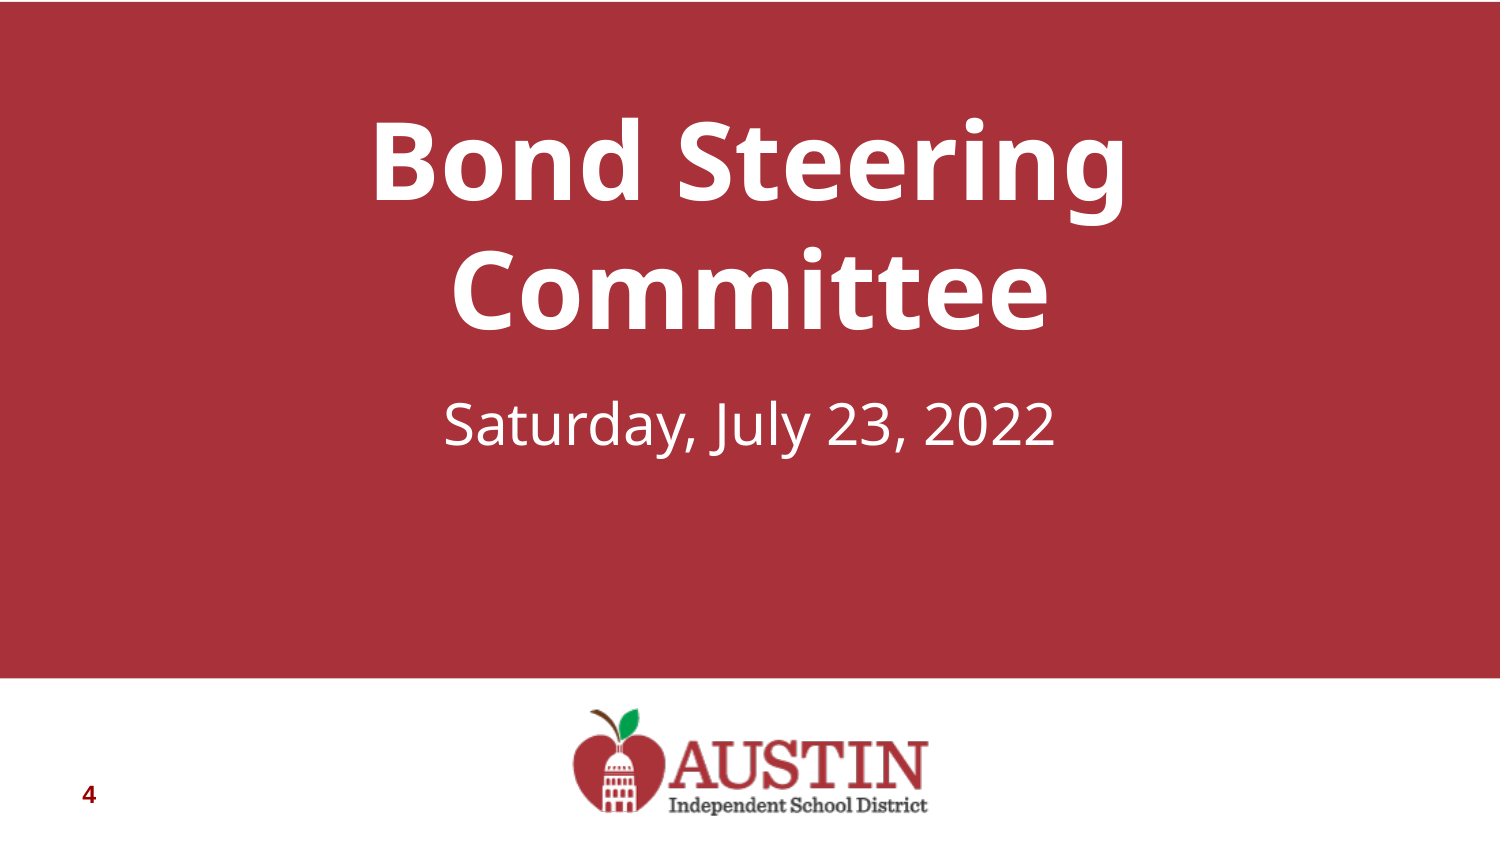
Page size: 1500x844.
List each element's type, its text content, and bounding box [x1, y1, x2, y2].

title Bond Steering Committee [51, 29, 1449, 367]
slide_number ‹#› [21, 761, 112, 827]
subtitle Saturday, July 23, 2022 [51, 372, 1449, 503]
picture [565, 692, 934, 831]
text_box [0, 1, 1500, 679]
